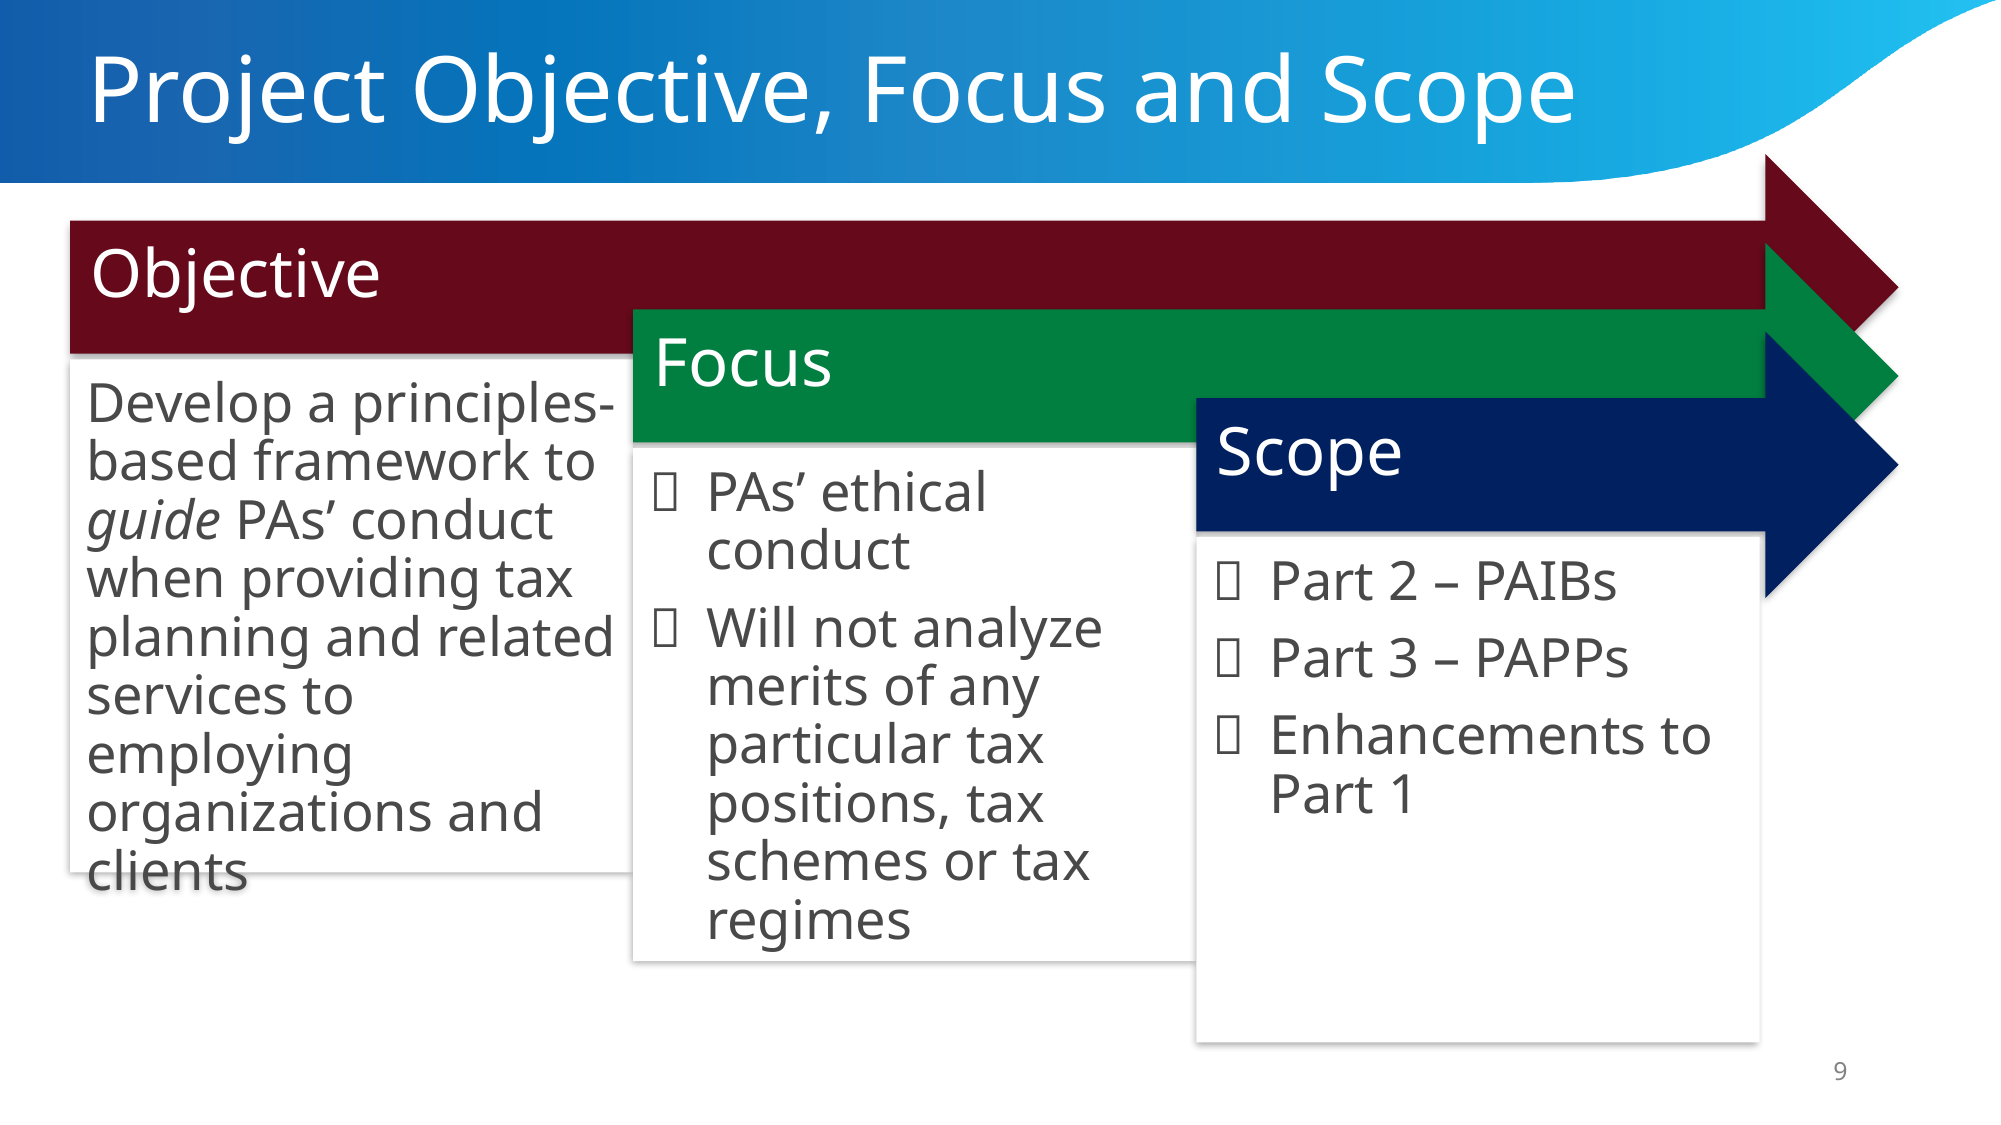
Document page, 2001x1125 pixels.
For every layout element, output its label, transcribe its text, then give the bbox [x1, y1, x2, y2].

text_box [64, 153, 1904, 1043]
slide_number 9 [1412, 1043, 1863, 1103]
title Project Objective, Focus and Scope [72, 12, 1797, 153]
picture [0, 0, 2000, 183]
